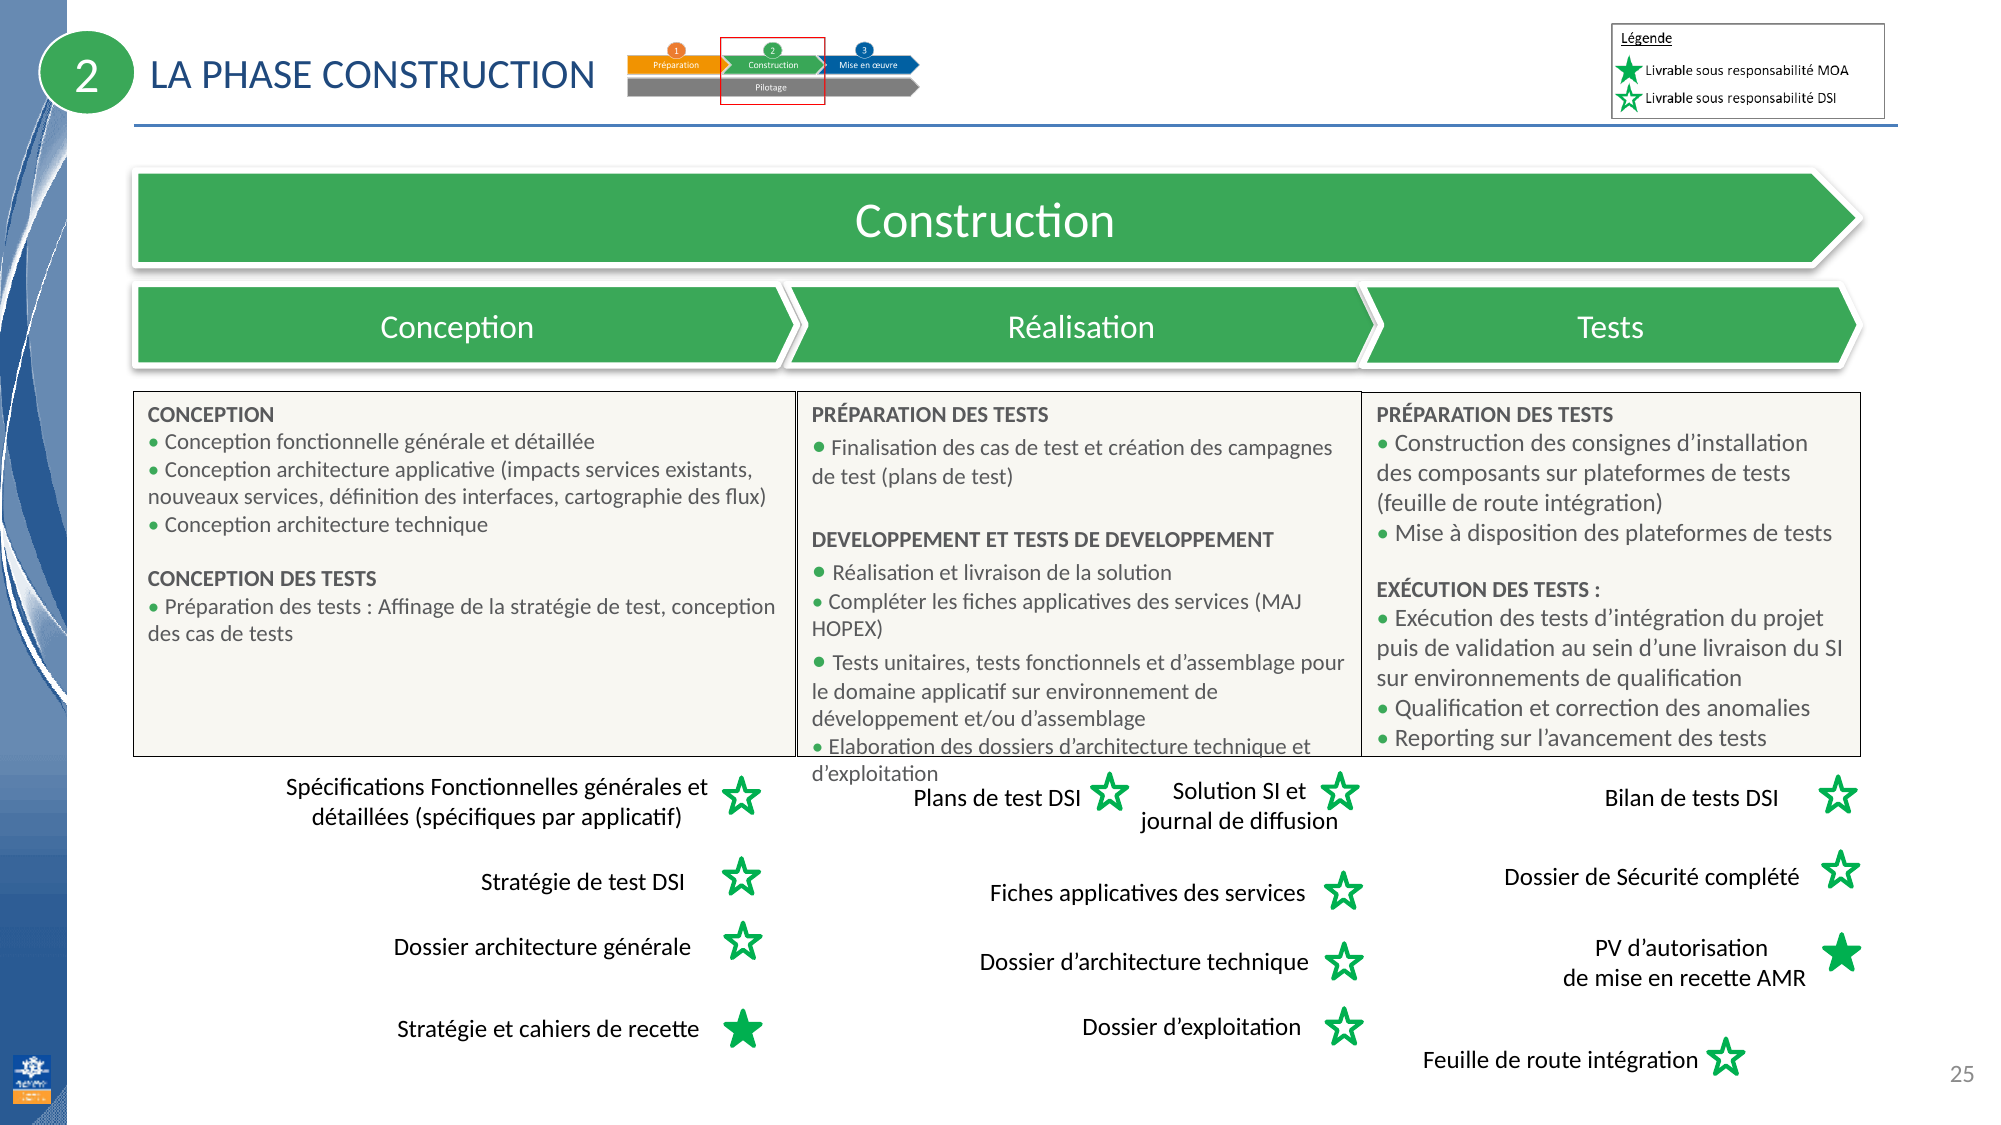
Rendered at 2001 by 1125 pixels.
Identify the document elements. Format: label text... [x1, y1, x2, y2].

text_box [1818, 774, 1858, 814]
text_box [723, 1008, 763, 1048]
text_box Tests [1359, 281, 1863, 369]
text_box [1326, 1006, 1364, 1046]
text_box Dossier d’architecture technique [964, 938, 1326, 984]
text_box Dossier de Sécurité complété [1481, 853, 1830, 898]
text_box [723, 920, 763, 960]
text_box [1822, 932, 1862, 972]
text_box [1326, 941, 1364, 981]
text_box Stratégie de test DSI [462, 858, 711, 903]
text_box Conception [132, 280, 800, 369]
title La phase Construction [135, 19, 1898, 126]
text_box Feuille de route intégration [1402, 1035, 1726, 1081]
text_box CONCEPTION • Conception fonctionnelle générale et détaillée • Conception architecture applicative (impacts services existants, nouveaux services, définition des interfaces, cartographie des flux) • Conception architecture technique CONCEPTION DES TESTS • Préparation des tests : Affinage de la stratégie de test, conception des cas de tests [133, 391, 796, 757]
text_box Dossier architecture générale [378, 922, 707, 968]
text_box Construction [132, 167, 1864, 269]
text_box Stratégie et cahiers de recette [366, 1005, 731, 1051]
text_box Spécifications Fonctionnelles générales et détaillées (spécifiques par applicatif) [265, 762, 730, 838]
picture [13, 1055, 51, 1104]
slide_number 25 [1921, 1042, 1991, 1103]
text_box Réalisation [783, 280, 1372, 369]
text_box PRÉPARATION DES TESTS • Finalisation des cas de test et création des campagnes de test (plans de test) DEVELOPPEMENT ET TESTS DE DEVELOPPEMENT • Réalisation et livraison de la solution • Compléter les fiches applicatives des services (MAJ HOPEX) • Tests unitaires, tests fonctionnels et d’assemblage pour le domaine applicatif sur environnement de développement et/ou d’assemblage • Elaboration des dossiers d’architecture technique et d’exploitation [797, 391, 1362, 757]
text_box Fiches applicatives des services [973, 869, 1323, 914]
text_box 2 [39, 29, 136, 115]
text_box [1821, 849, 1861, 889]
text_box PRÉPARATION DES TESTS • Construction des consignes d’installation des composants sur plateformes de tests (feuille de route intégration) • Mise à disposition des plateformes de tests EXÉCUTION DES TESTS : • Exécution des tests d’intégration du projet puis de validation au sein d’une livraison du SI sur environnements de qualification • Qualification et correction des anomalies • Reporting sur l’avancement des tests [1361, 392, 1861, 757]
text_box PV d’autorisation de mise en recette AMR [1548, 923, 1822, 999]
picture [1610, 23, 1885, 119]
picture [627, 36, 920, 105]
text_box Solution SI et journal de diffusion [1125, 767, 1354, 842]
text_box [1726, 1036, 1746, 1076]
text_box Plans de test DSI [853, 773, 1125, 819]
text_box [1354, 784, 1360, 793]
text_box [1323, 870, 1364, 910]
text_box [1090, 771, 1125, 811]
text_box [730, 775, 762, 815]
text_box [721, 856, 762, 896]
text_box Bilan de tests DSI [1580, 774, 1804, 819]
text_box Dossier d’exploitation [1059, 1003, 1326, 1048]
